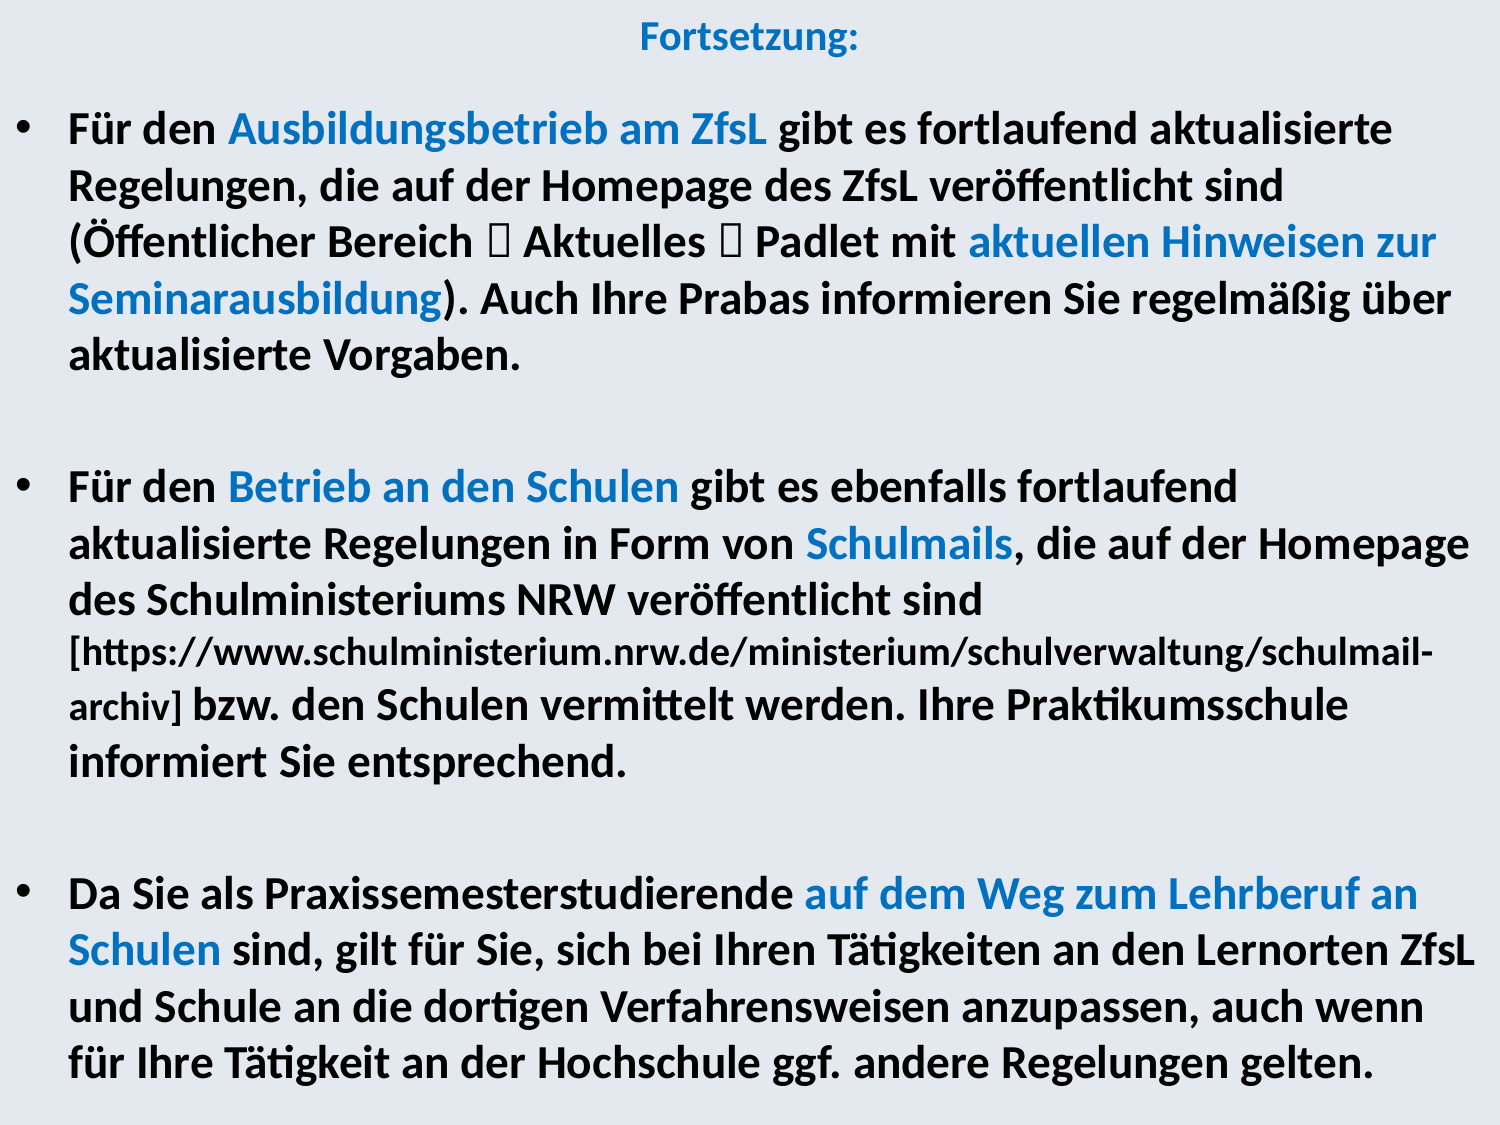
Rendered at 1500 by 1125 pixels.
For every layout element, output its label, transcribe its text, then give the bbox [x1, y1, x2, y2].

list Für den Ausbildungsbetrieb am ZfsL gibt es fortlaufend aktualisierte Regelungen, die auf der Homepage des ZfsL veröffentlicht sind (Öffentlicher Bereich  Aktuelles  Padlet mit aktuellen Hinweisen zur Seminarausbildung). Auch Ihre Prabas informieren Sie regelmäßig über aktualisierte Vorgaben. Für den Betrieb an den Schulen gibt es ebenfalls fortlaufend aktualisierte Regelungen in Form von Schulmails, die auf der Homepage des Schulministeriums NRW veröffentlicht sind [https://www.schulministerium.nrw.de/ministerium/schulverwaltung/schulmail-archiv] bzw. den Schulen vermittelt werden. Ihre Praktikumsschule informiert Sie entsprechend. Da Sie als Praxissemesterstudierende auf dem Weg zum Lehrberuf an Schulen sind, gilt für Sie, sich bei Ihren Tätigkeiten an den Lernorten ZfsL und Schule an die dortigen Verfahrensweisen anzupassen, auch wenn für Ihre Tätigkeit an der Hochschule ggf. andere Regelungen gelten. [0, 90, 1500, 1125]
title Fortsetzung: [0, 0, 1500, 67]
